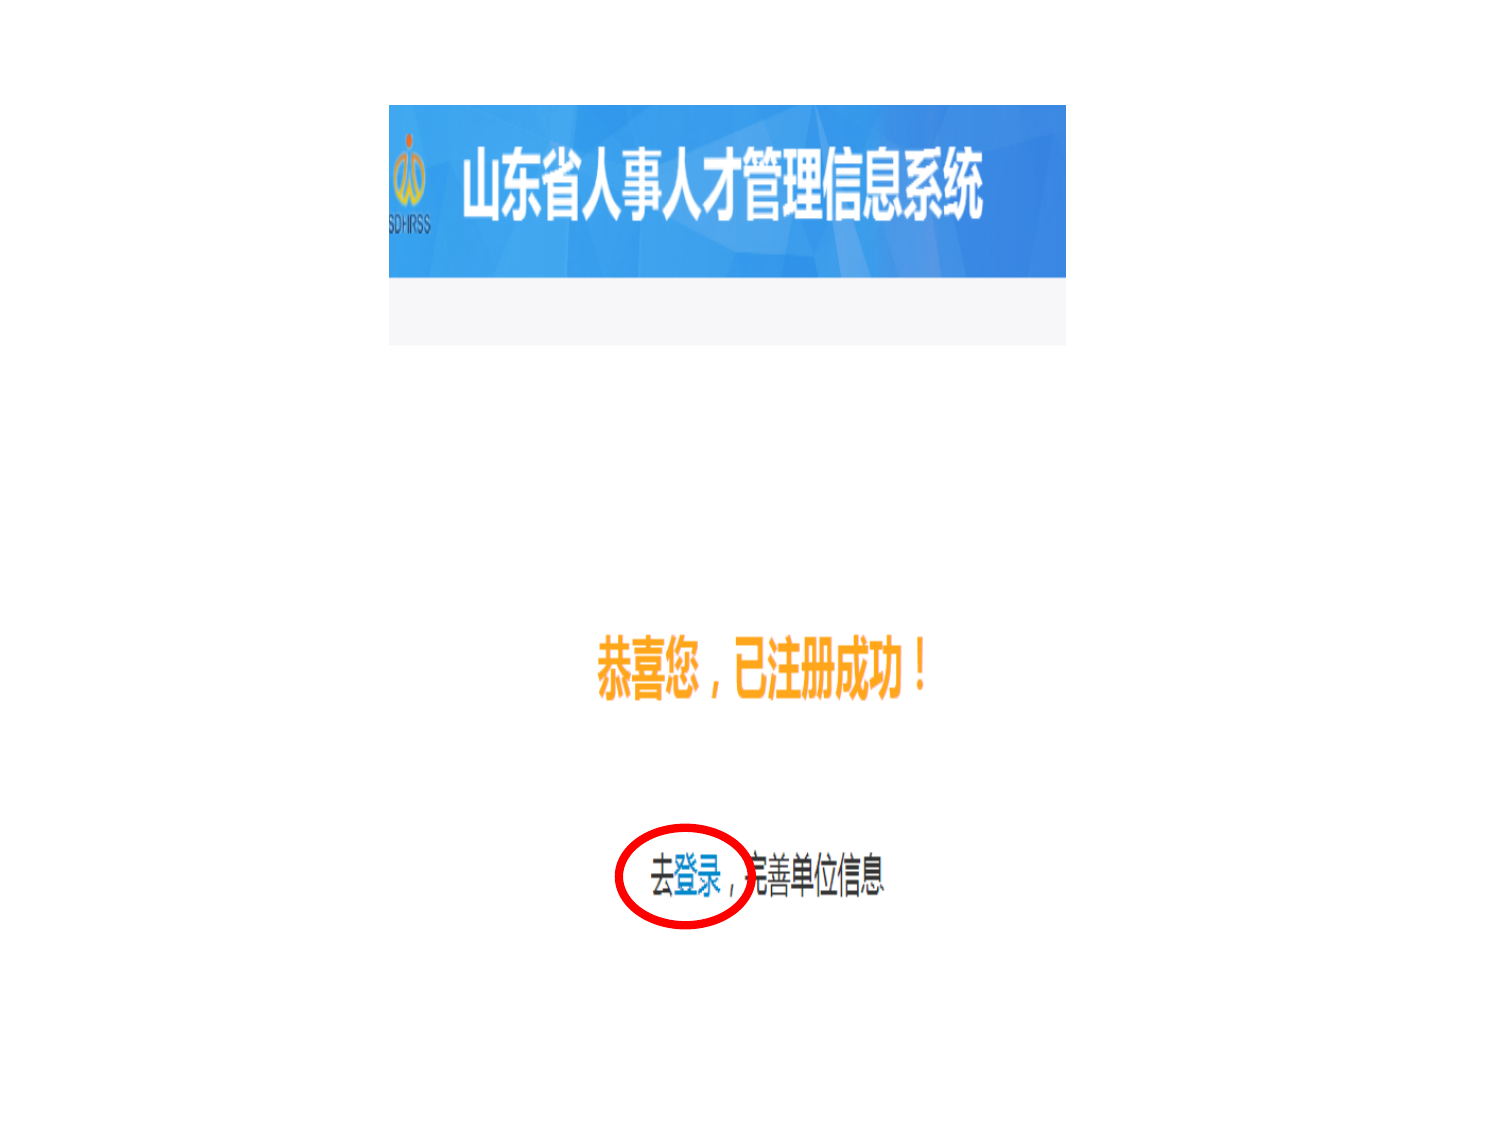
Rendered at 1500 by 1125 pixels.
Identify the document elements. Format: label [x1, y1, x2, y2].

text_box [388, 105, 1066, 1083]
